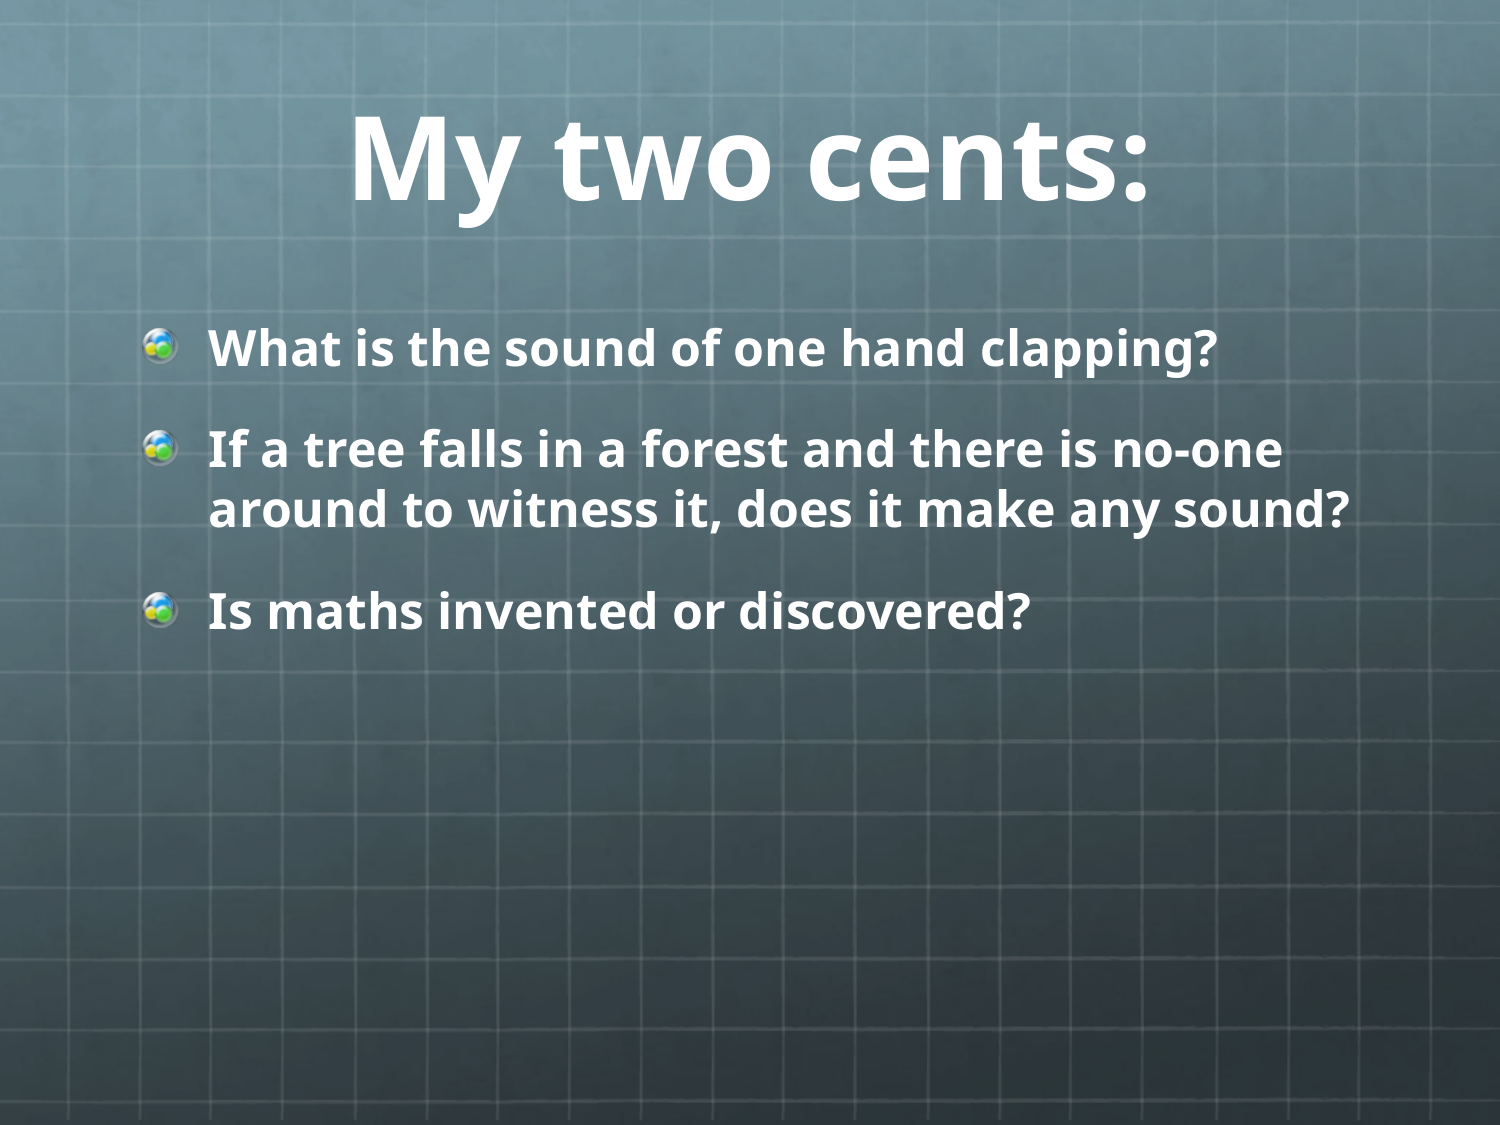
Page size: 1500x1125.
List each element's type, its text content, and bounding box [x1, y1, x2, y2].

title My two cents: [127, 17, 1372, 289]
picture [0, 0, 1500, 1125]
list What is the sound of one hand clapping? If a tree falls in a forest and there is no-one around to witness it, does it make any sound? Is maths invented or discovered? [127, 308, 1372, 958]
